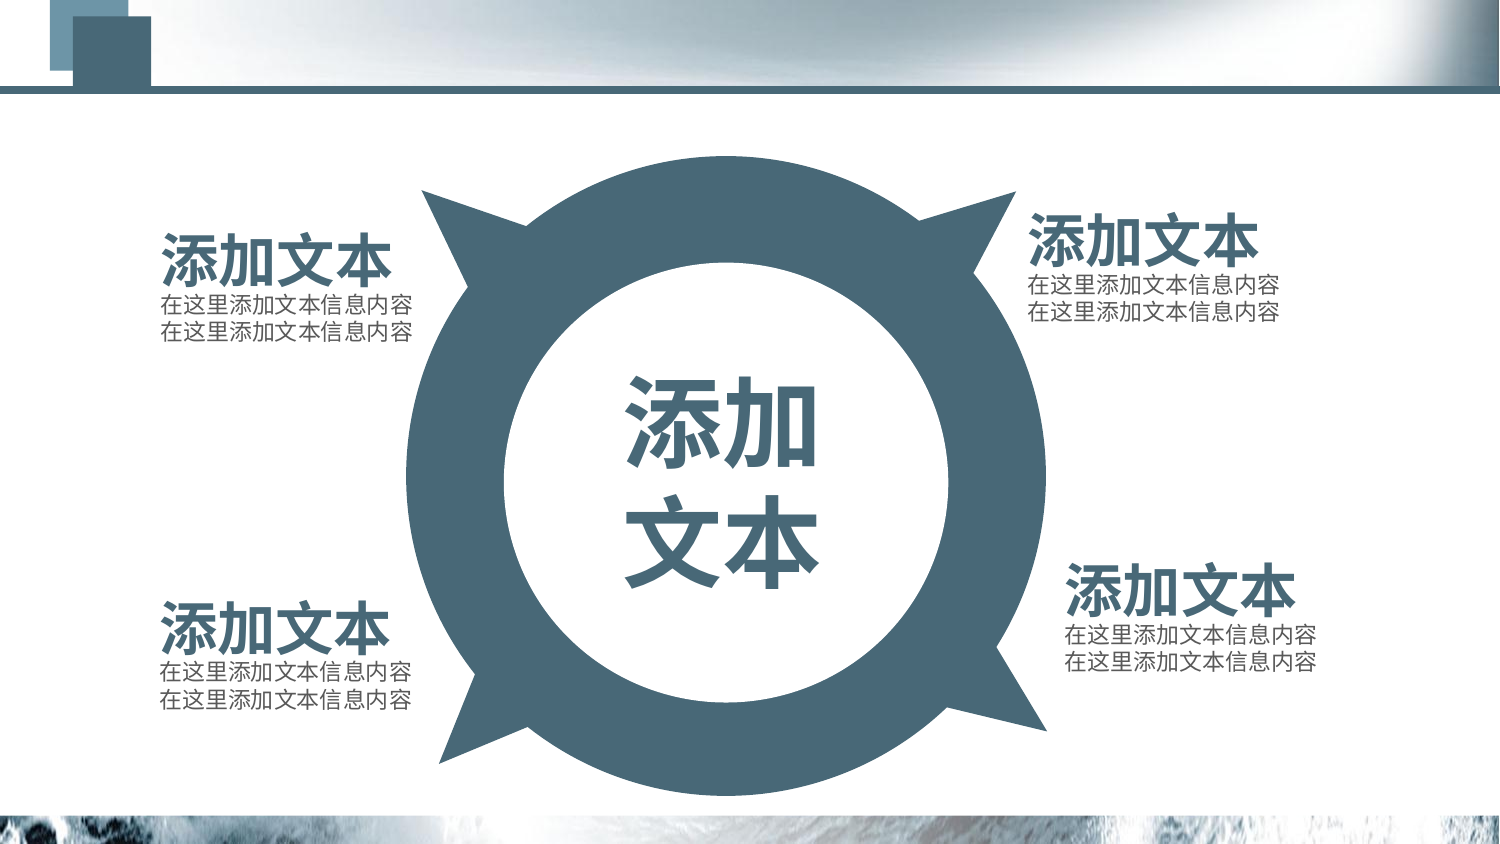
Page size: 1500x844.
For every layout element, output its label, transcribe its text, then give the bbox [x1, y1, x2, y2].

text_box 在这里添加文本信息内容 在这里添加文本信息内容 [1236, 263, 1431, 333]
text_box 添加文本 [1236, 546, 1418, 632]
text_box 添加文本 [144, 584, 215, 670]
text_box 在这里添加文本信息内容 在这里添加文本信息内容 [1236, 613, 1469, 683]
text_box 在这里添加文本信息内容 在这里添加文本信息内容 [145, 302, 215, 353]
picture [0, 0, 1500, 94]
picture [0, 816, 1500, 844]
text_box 添加文本 [145, 216, 215, 302]
text_box 在这里添加文本信息内容 在这里添加文本信息内容 [144, 670, 215, 721]
text_box 添加文本 [1236, 196, 1380, 282]
chart [220, 142, 1232, 810]
